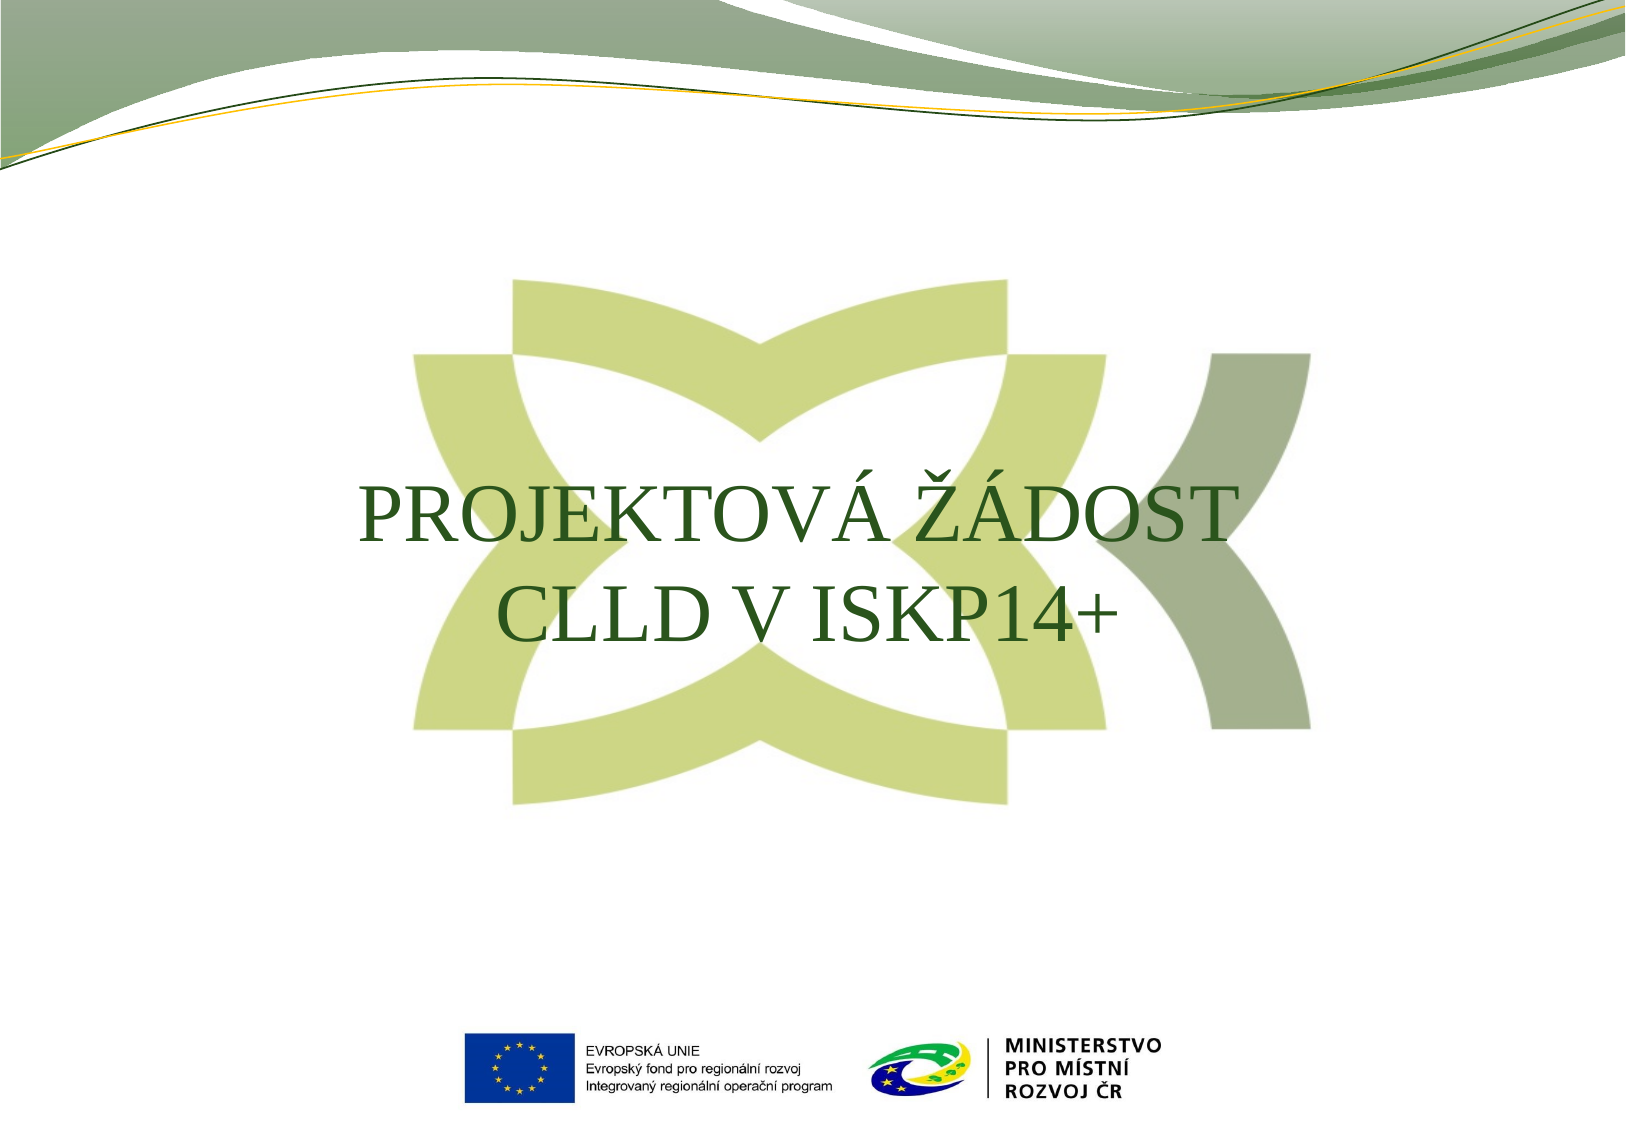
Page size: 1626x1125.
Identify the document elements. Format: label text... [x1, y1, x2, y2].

picture [439, 1009, 1186, 1125]
list PROJEKTOVÁ ŽÁDOST CLLD V ISKP14+ [77, 255, 1540, 1013]
title [81, 51, 1544, 239]
